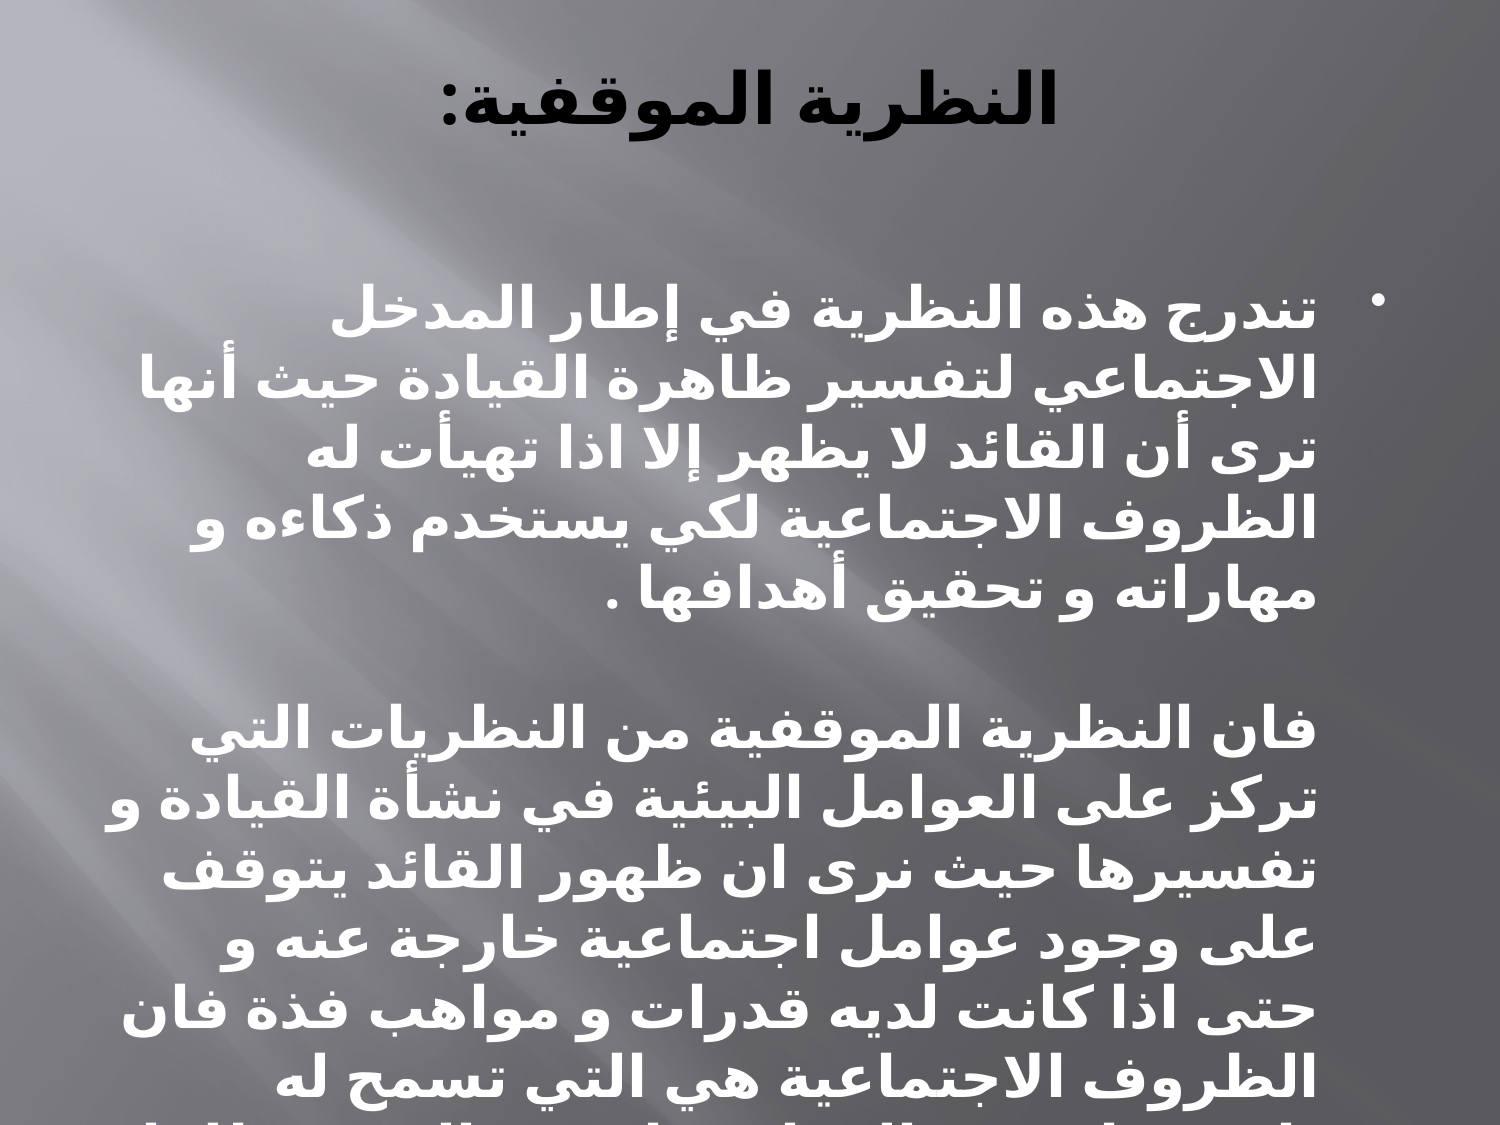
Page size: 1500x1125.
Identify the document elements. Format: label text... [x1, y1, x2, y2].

list تندرج هذه النظرية في إطار المدخل الاجتماعي لتفسير ظاهرة القيادة حيث أنها ترى أن القائد لا يظهر إلا اذا تهيأت له الظروف الاجتماعية لكي يستخدم ذكاءه و مهاراته و تحقيق أهدافها . فان النظرية الموقفية من النظريات التي تركز على العوامل البيئية في نشأة القيادة و تفسيرها حيث نرى ان ظهور القائد يتوقف على وجود عوامل اجتماعية خارجة عنه و حتى اذا كانت لديه قدرات و مواهب فذة فان الظروف الاجتماعية هي التي تسمح له باستخدام هذه المواهب او هي التي تعطلها و تطمسها. [75, 262, 1425, 1035]
title النظرية الموقفية: [75, 45, 1425, 233]
